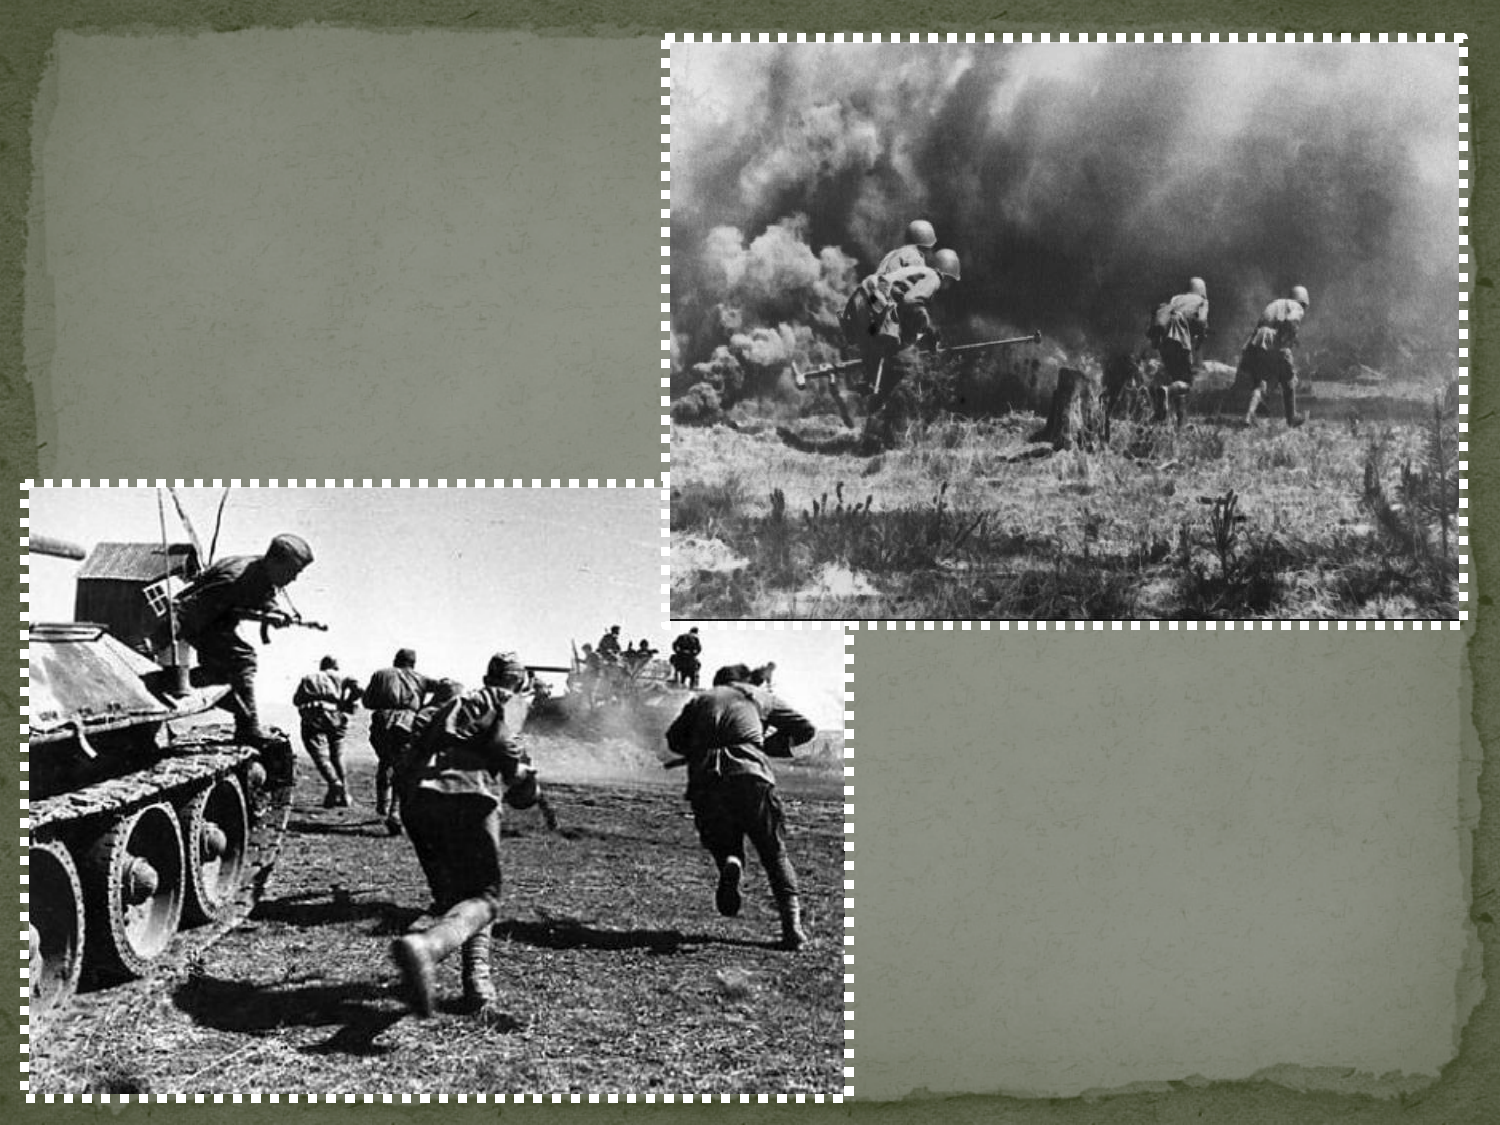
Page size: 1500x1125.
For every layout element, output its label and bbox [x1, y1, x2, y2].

picture [29, 42, 1459, 1094]
